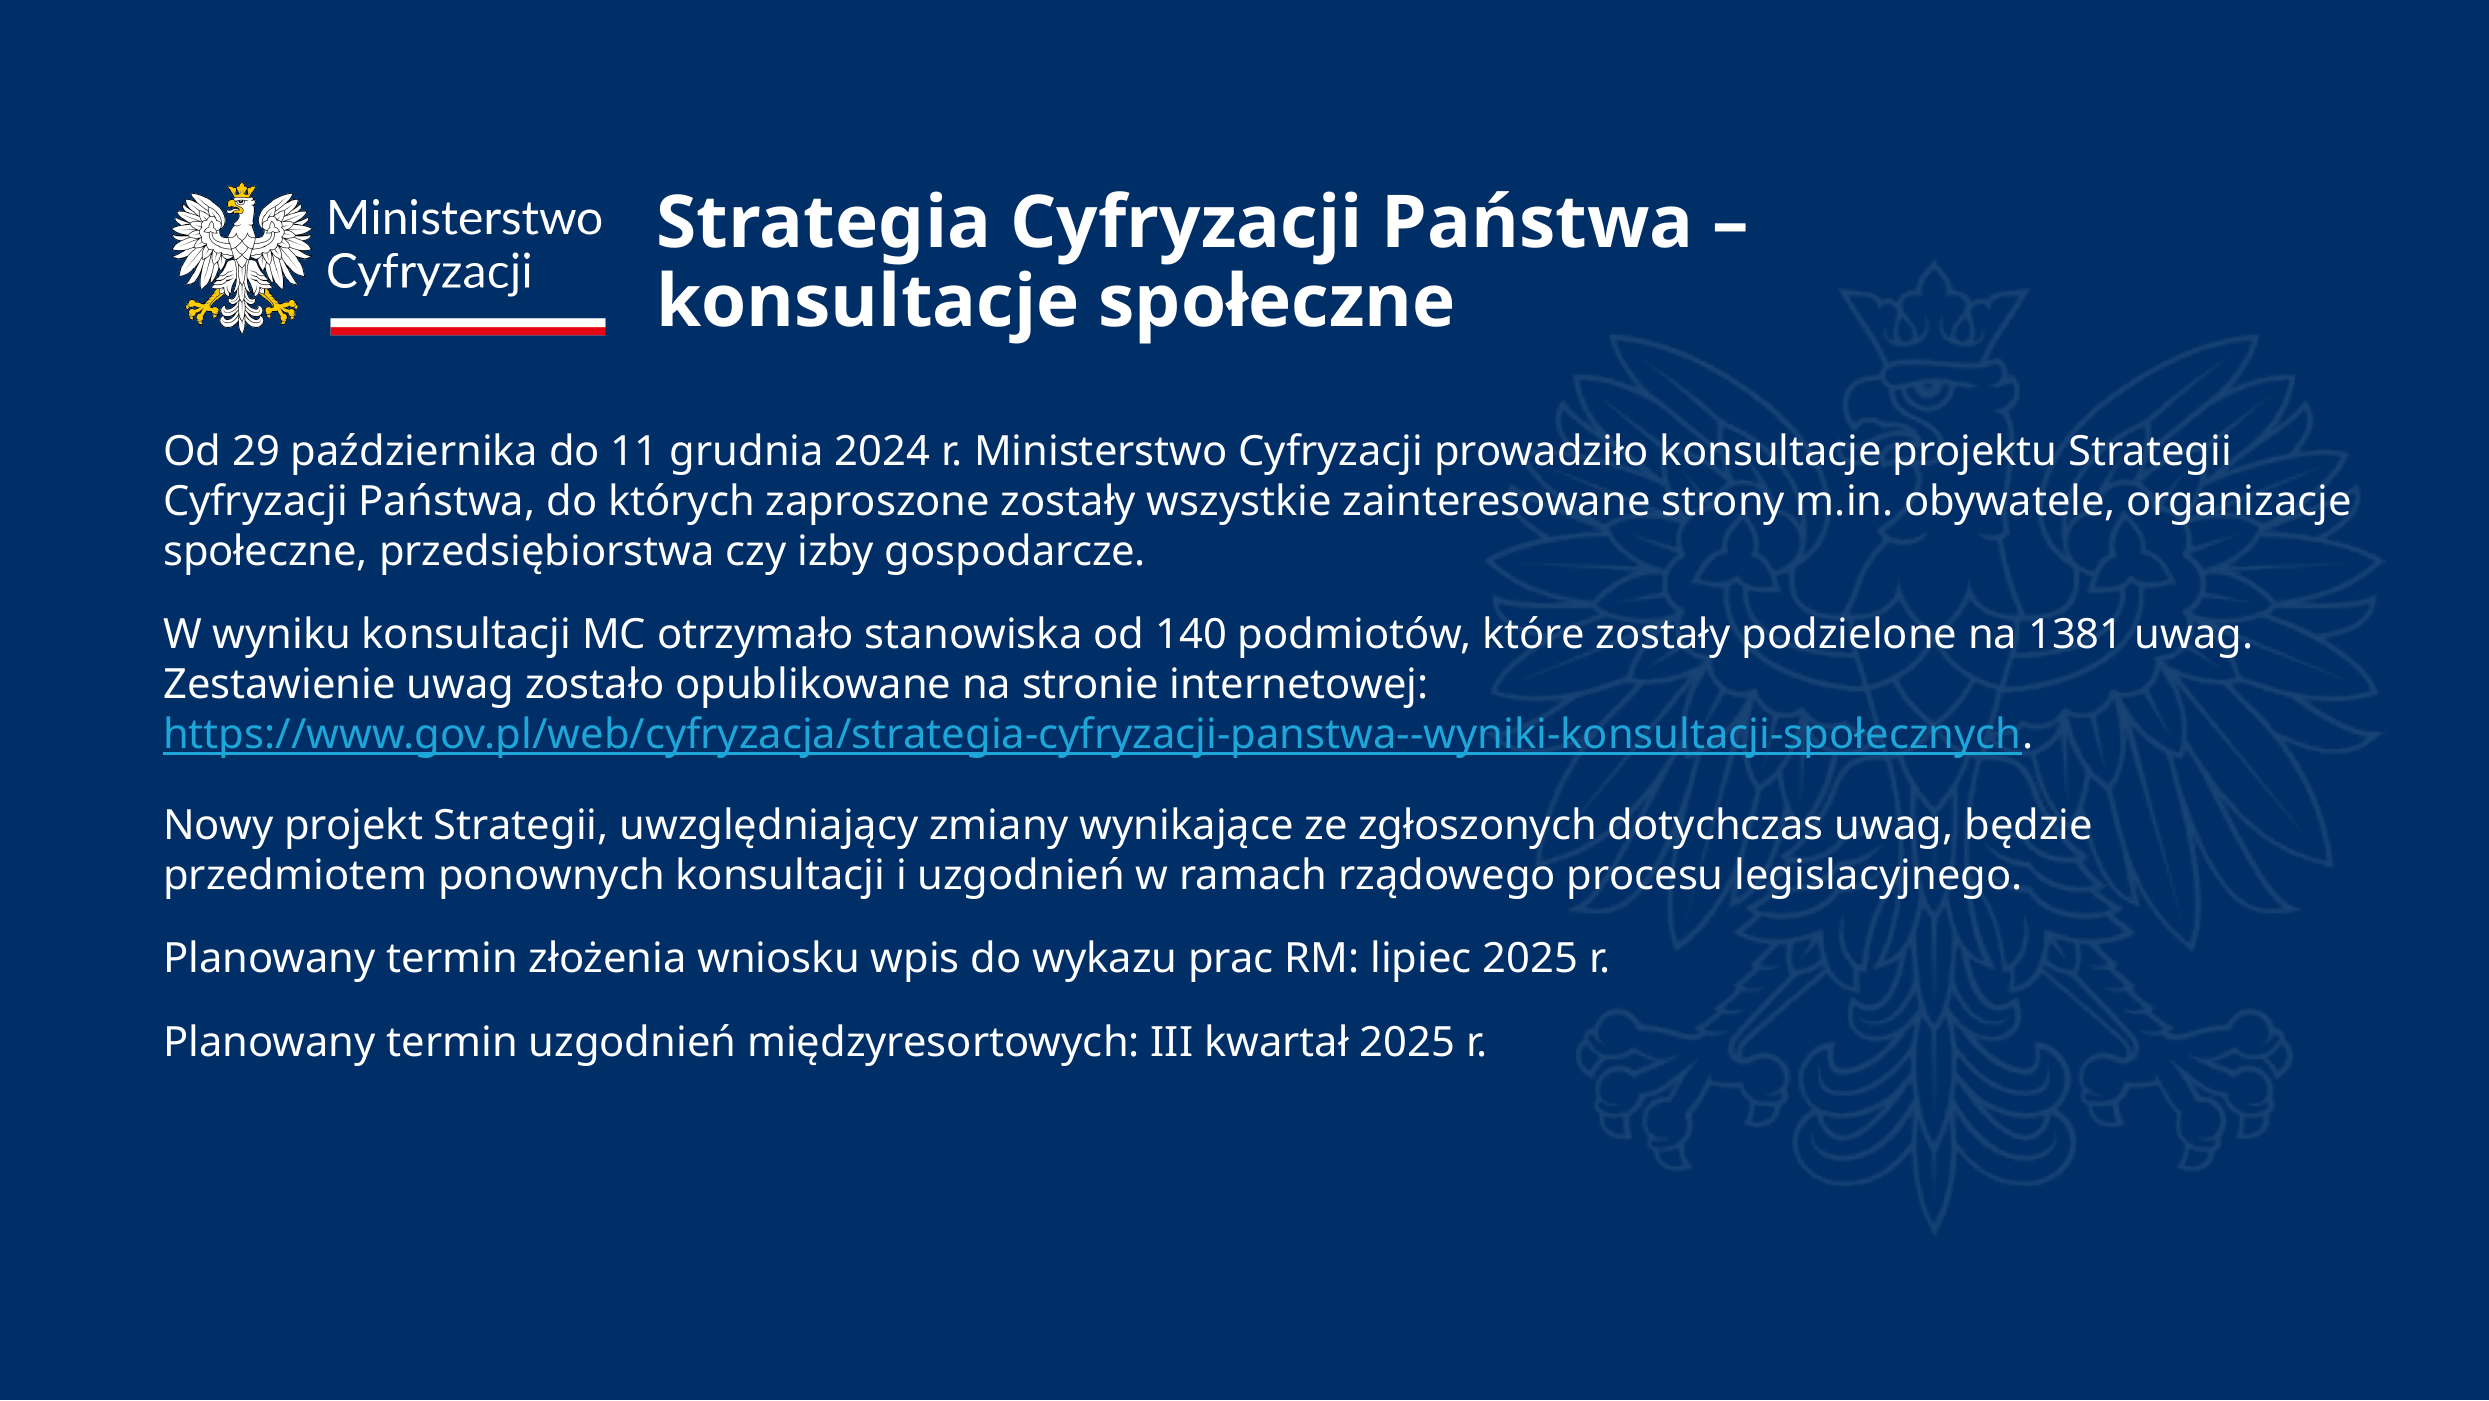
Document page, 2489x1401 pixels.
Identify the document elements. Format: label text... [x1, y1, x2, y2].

picture [135, 145, 641, 371]
title Strategia Cyfryzacji Państwa – konsultacje społeczne [656, 180, 2083, 343]
picture [1484, 259, 2386, 1240]
subtitle Od 29 października do 11 grudnia 2024 r. Ministerstwo Cyfryzacji prowadziło konsultacje projektu Strategii Cyfryzacji Państwa, do których zaproszone zostały wszystkie zainteresowane strony m.in. obywatele, organizacje społeczne, przedsiębiorstwa czy izby gospodarcze. W wyniku konsultacji MC otrzymało stanowiska od 140 podmiotów, które zostały podzielone na 1381 uwag. Zestawienie uwag zostało opublikowane na stronie internetowej: https://www.gov.pl/web/cyfryzacja/strategia-cyfryzacji-panstwa--wyniki-konsultacji-społecznych. Nowy projekt Strategii, uwzględniający zmiany wynikające ze zgłoszonych dotychczas uwag, będzie przedmiotem ponownych konsultacji i uzgodnień w ramach rządowego procesu legislacyjnego. Planowany termin złożenia wniosku wpis do wykazu prac RM: lipiec 2025 r. Planowany termin uzgodnień międzyresortowych: III kwartał 2025 r. [163, 423, 2354, 1240]
